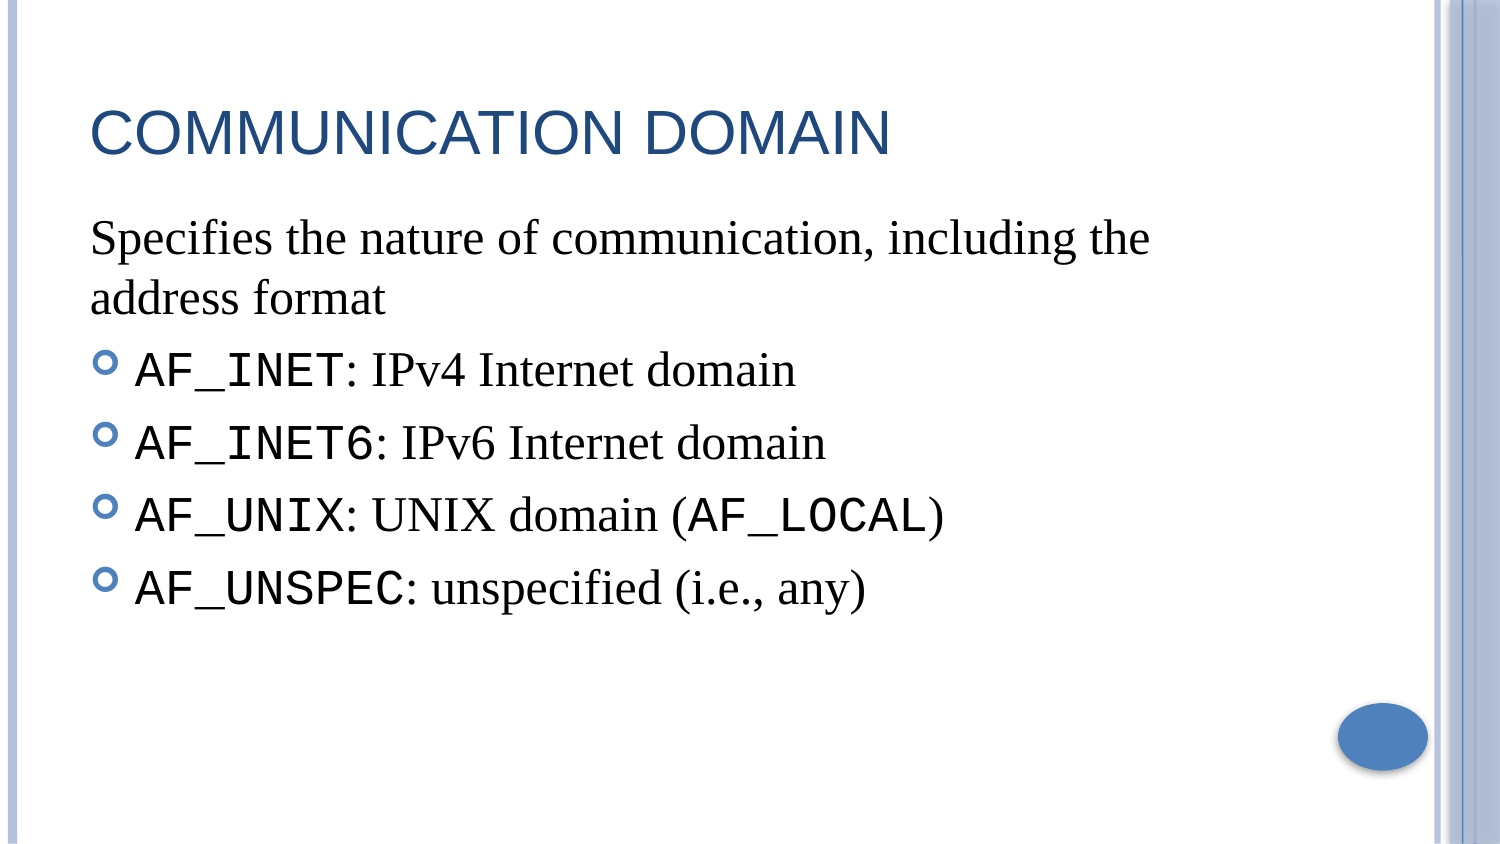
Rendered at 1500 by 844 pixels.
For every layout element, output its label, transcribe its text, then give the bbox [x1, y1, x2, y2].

list Specifies the nature of communication, including the address format AF_INET: IPv4 Internet domain AF_INET6: IPv6 Internet domain AF_UNIX: UNIX domain (AF_LOCAL) AF_UNSPEC: unspecified (i.e., any) [75, 196, 1300, 797]
title Communication Domain [75, 33, 1300, 175]
